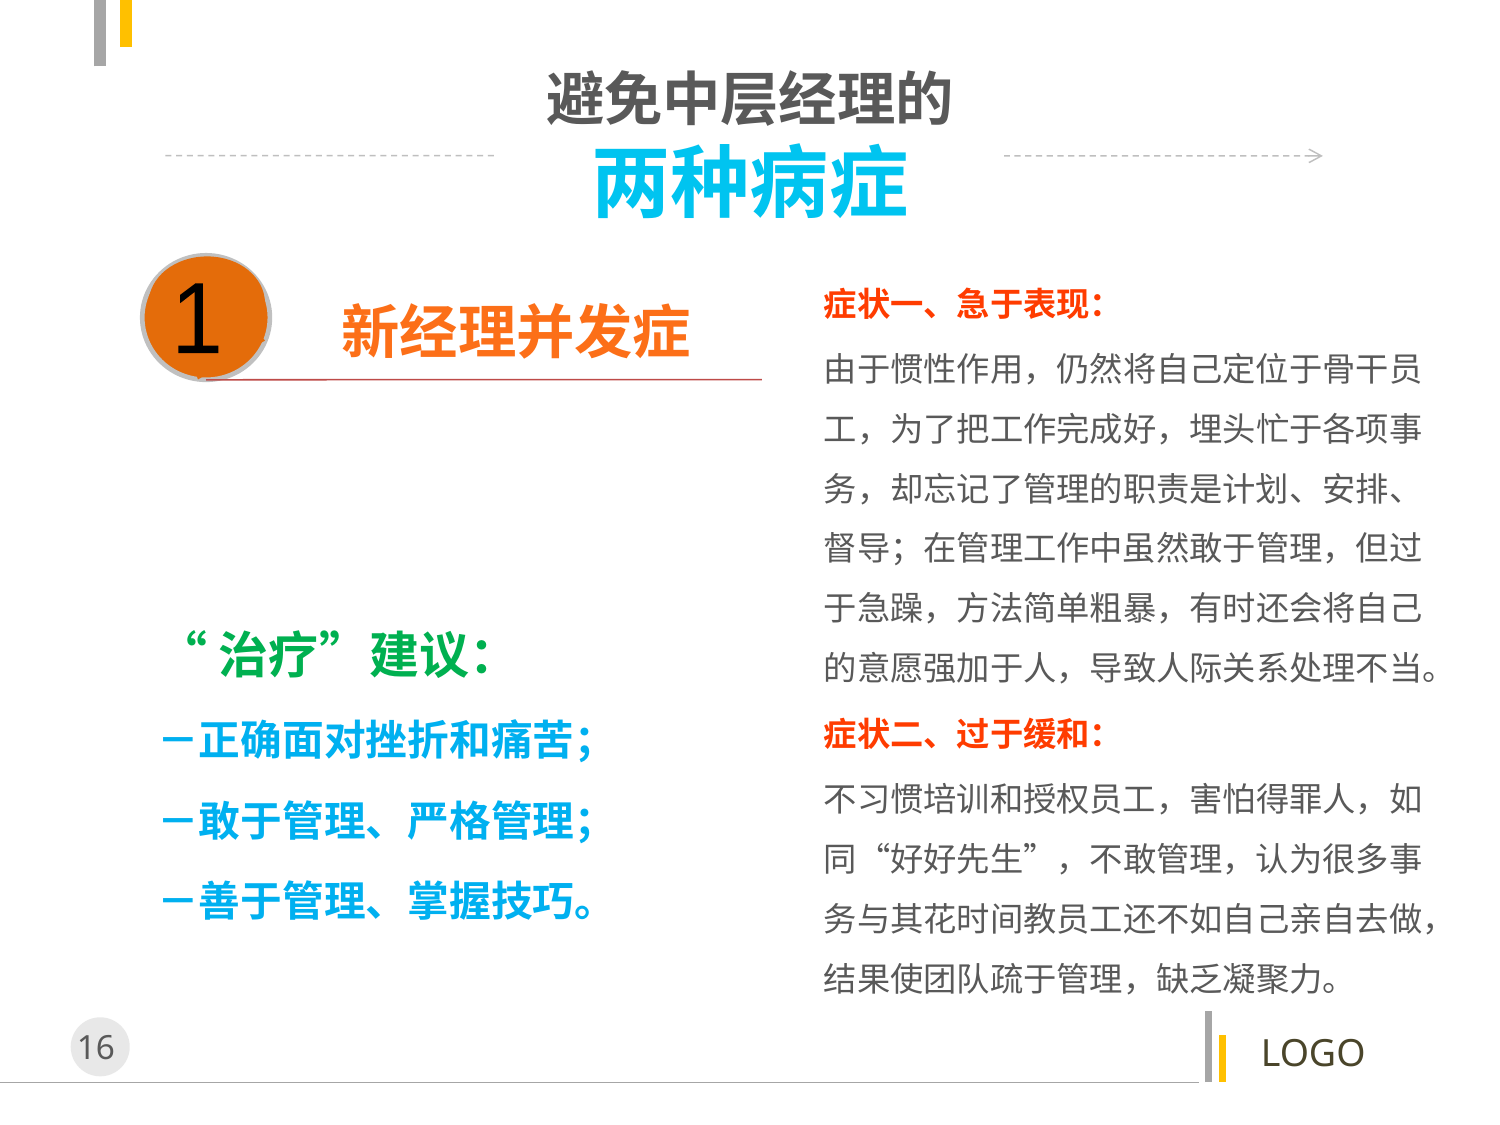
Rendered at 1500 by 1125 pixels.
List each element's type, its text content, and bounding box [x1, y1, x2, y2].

text_box 新经理并发症 [326, 287, 707, 372]
text_box 避免中层经理的 两种病症 [496, 54, 1004, 154]
text_box “治疗”建议： －正确面对挫折和痛苦； －敢于管理、严格管理； －善于管理、掌握技巧。 [142, 586, 792, 933]
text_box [141, 255, 271, 380]
text_box 症状一、急于表现： 由于惯性作用，仍然将自己定位于骨干员工，为了把工作完成好，埋头忙于各项事务，却忘记了管理的职责是计划、安排、督导；在管理工作中虽然敢于管理，但过于急躁，方法简单粗暴，有时还会将自己的意愿强加于人，导致人际关系处理不当。 症状二、过于缓和： 不习惯培训和授权员工，害怕得罪人，如同“好好先生”，不敢管理，认为很多事务与其花时间教员工还不如自己亲自去做，结果使团队疏于管理，缺乏凝聚力。 [809, 255, 1459, 1005]
text_box 避免中层经理的 两种病症 [496, 164, 1004, 235]
